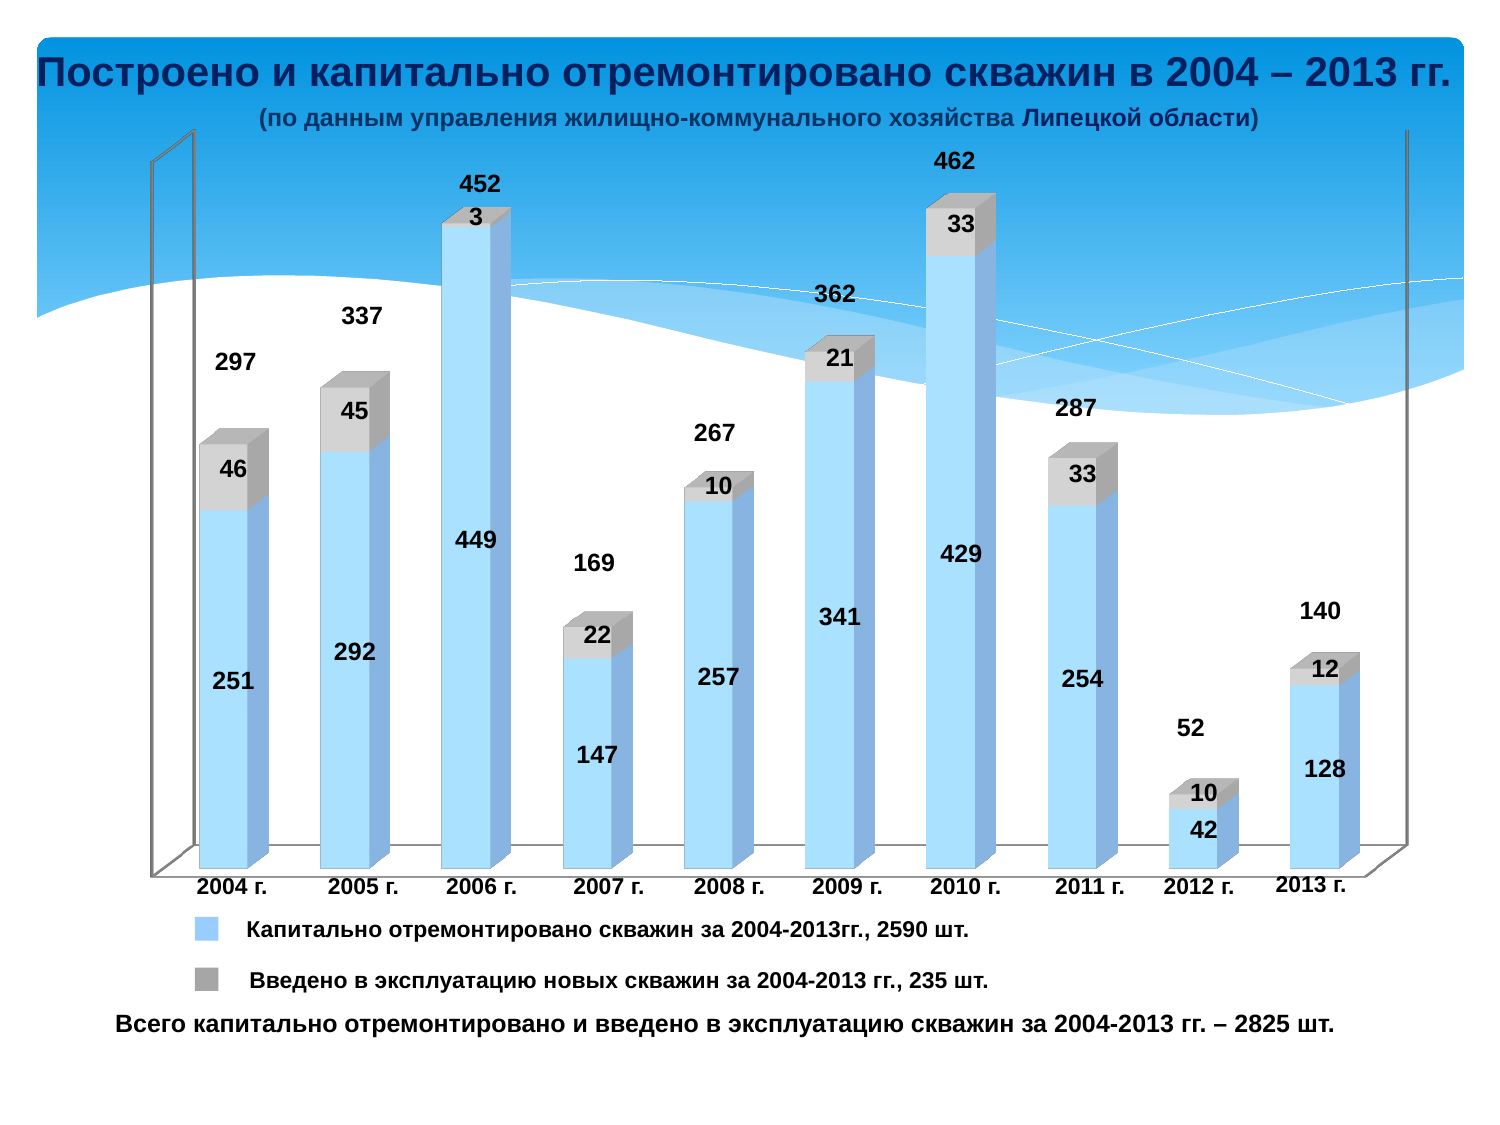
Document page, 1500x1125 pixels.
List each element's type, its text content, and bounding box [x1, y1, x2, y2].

text_box [194, 967, 219, 991]
text_box Капитально отремонтировано скважин за 2004-2013гг., 2590 шт. [231, 907, 986, 950]
text_box Всего капитально отремонтировано и введено в эксплуатацию скважин за 2004-2013 гг. – 2825 шт. [100, 999, 1365, 1045]
text_box Введено в эксплуатацию новых скважин за 2004-2013 гг., 235 шт. [234, 957, 1005, 999]
text_box Построено и капитально отремонтировано скважин в 2004 – 2013 гг. (по данным управления жилищно-коммунального хозяйства Липецкой области) [17, 18, 1483, 160]
chart [123, 113, 1436, 894]
text_box [194, 916, 219, 941]
